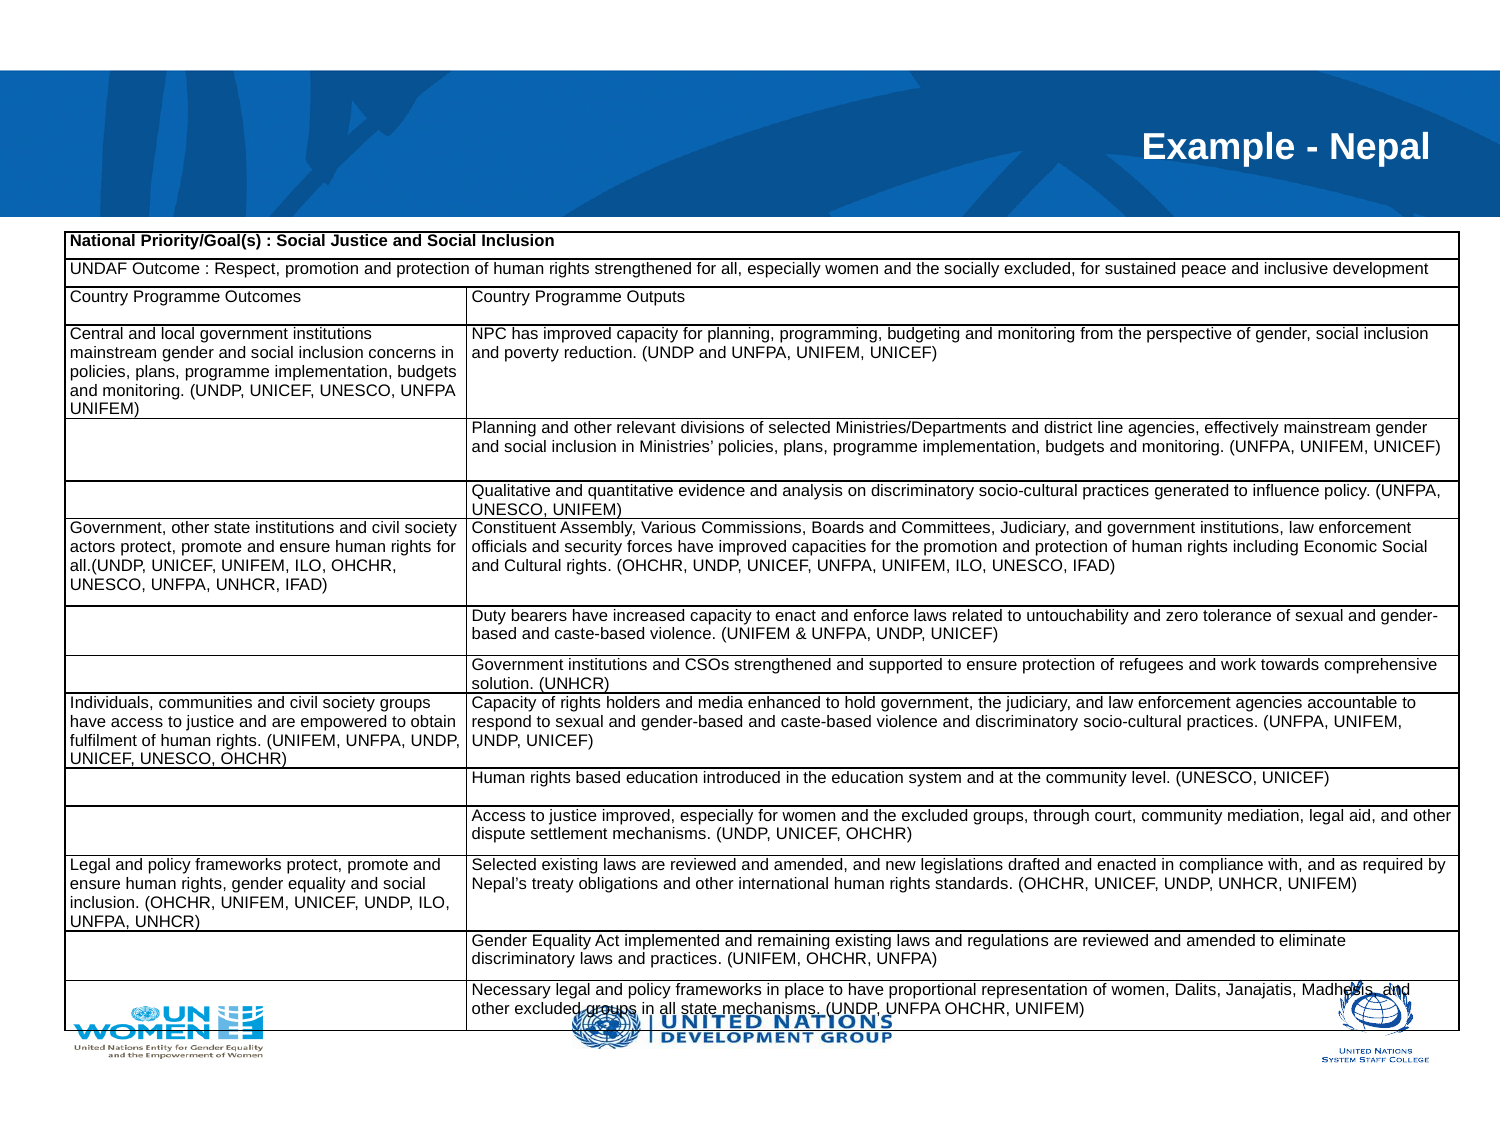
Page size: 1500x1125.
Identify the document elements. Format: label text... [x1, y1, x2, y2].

table_cell [66, 769, 466, 805]
table_cell [66, 607, 466, 655]
table_cell Individuals, communities and civil society groups have access to justice and are empowered to obtain fulfilment of human rights. (UNIFEM, UNFPA, UNDP, UNICEF, UNESCO, OHCHR) [66, 694, 466, 767]
table_cell Government institutions and CSOs strengthened and supported to ensure protection of refugees and work towards comprehensive solution. (UNHCR) [467, 656, 1458, 692]
table_cell Human rights based education introduced in the education system and at the community level. (UNESCO, UNICEF) [467, 769, 1458, 805]
table_cell Selected existing laws are reviewed and amended, and new legislations drafted and enacted in compliance with, and as required by Nepal’s treaty obligations and other international human rights standards. (OHCHR, UNICEF, UNDP, UNHCR, UNIFEM) [467, 856, 1458, 930]
table_cell Country Programme Outcomes [66, 288, 466, 324]
table_cell Country Programme Outputs [467, 288, 1458, 324]
table_cell [66, 807, 466, 855]
table_cell Gender Equality Act implemented and remaining existing laws and regulations are reviewed and amended to eliminate discriminatory laws and practices. (UNIFEM, OHCHR, UNFPA) [467, 932, 1458, 980]
table_cell UNDAF Outcome : Respect, promotion and protection of human rights strengthened for all, especially women and the socially excluded, for sustained peace and inclusive development [66, 260, 1458, 286]
picture [73, 1031, 263, 1059]
table_cell [66, 932, 466, 980]
table_cell [66, 419, 466, 480]
table_cell Government, other state institutions and civil society actors protect, promote and ensure human rights for all.(UNDP, UNICEF, UNIFEM, ILO, OHCHR, UNESCO, UNFPA, UNHCR, IFAD) [66, 519, 466, 605]
table_cell Central and local government institutions mainstream gender and social inclusion concerns in policies, plans, programme implementation, budgets and monitoring. (UNDP, UNICEF, UNESCO, UNFPA UNIFEM) [66, 326, 466, 418]
table_cell NPC has improved capacity for planning, programming, budgeting and monitoring from the perspective of gender, social inclusion and poverty reduction. (UNDP and UNFPA, UNIFEM, UNICEF) [467, 326, 1458, 418]
table_cell Legal and policy frameworks protect, promote and ensure human rights, gender equality and social inclusion. (OHCHR, UNIFEM, UNICEF, UNDP, ILO, UNFPA, UNHCR) [66, 856, 466, 930]
table_header National Priority/Goal(s) : Social Justice and Social Inclusion [66, 233, 1458, 258]
picture [0, 70, 1500, 217]
table_cell Constituent Assembly, Various Commissions, Boards and Committees, Judiciary, and government institutions, law enforcement officials and security forces have improved capacities for the promotion and protection of human rights including Economic Social and Cultural rights. (OHCHR, UNDP, UNICEF, UNFPA, UNIFEM, ILO, UNESCO, IFAD) [467, 519, 1458, 605]
title Example - Nepal [171, 94, 1447, 195]
table_cell Qualitative and quantitative evidence and analysis on discriminatory socio-cultural practices generated to influence policy. (UNFPA, UNESCO, UNIFEM) [467, 482, 1458, 518]
table_cell [66, 482, 466, 518]
table_cell Planning and other relevant divisions of selected Ministries/Departments and district line agencies, effectively mainstream gender and social inclusion in Ministries’ policies, plans, programme implementation, budgets and monitoring. (UNFPA, UNIFEM, UNICEF) [467, 419, 1458, 480]
table_cell Duty bearers have increased capacity to enact and enforce laws related to untouchability and zero tolerance of sexual and gender-based and caste-based violence. (UNIFEM & UNFPA, UNDP, UNICEF) [467, 607, 1458, 655]
table_cell Capacity of rights holders and media enhanced to hold government, the judiciary, and law enforcement agencies accountable to respond to sexual and gender-based and caste-based violence and discriminatory socio-cultural practices. (UNFPA, UNIFEM, UNDP, UNICEF) [467, 694, 1458, 767]
picture [572, 1031, 892, 1049]
picture [1322, 1031, 1429, 1063]
table_cell Necessary legal and policy frameworks in place to have proportional representation of women, Dalits, Janajatis, Madhesis, and other excluded groups in all state mechanisms. (UNDP, UNFPA OHCHR, UNIFEM) [467, 981, 1458, 1030]
table_cell Access to justice improved, especially for women and the excluded groups, through court, community mediation, legal aid, and other dispute settlement mechanisms. (UNDP, UNICEF, OHCHR) [467, 807, 1458, 855]
picture [116, 1031, 129, 1036]
table_cell [66, 656, 466, 692]
table_cell [66, 981, 466, 1030]
